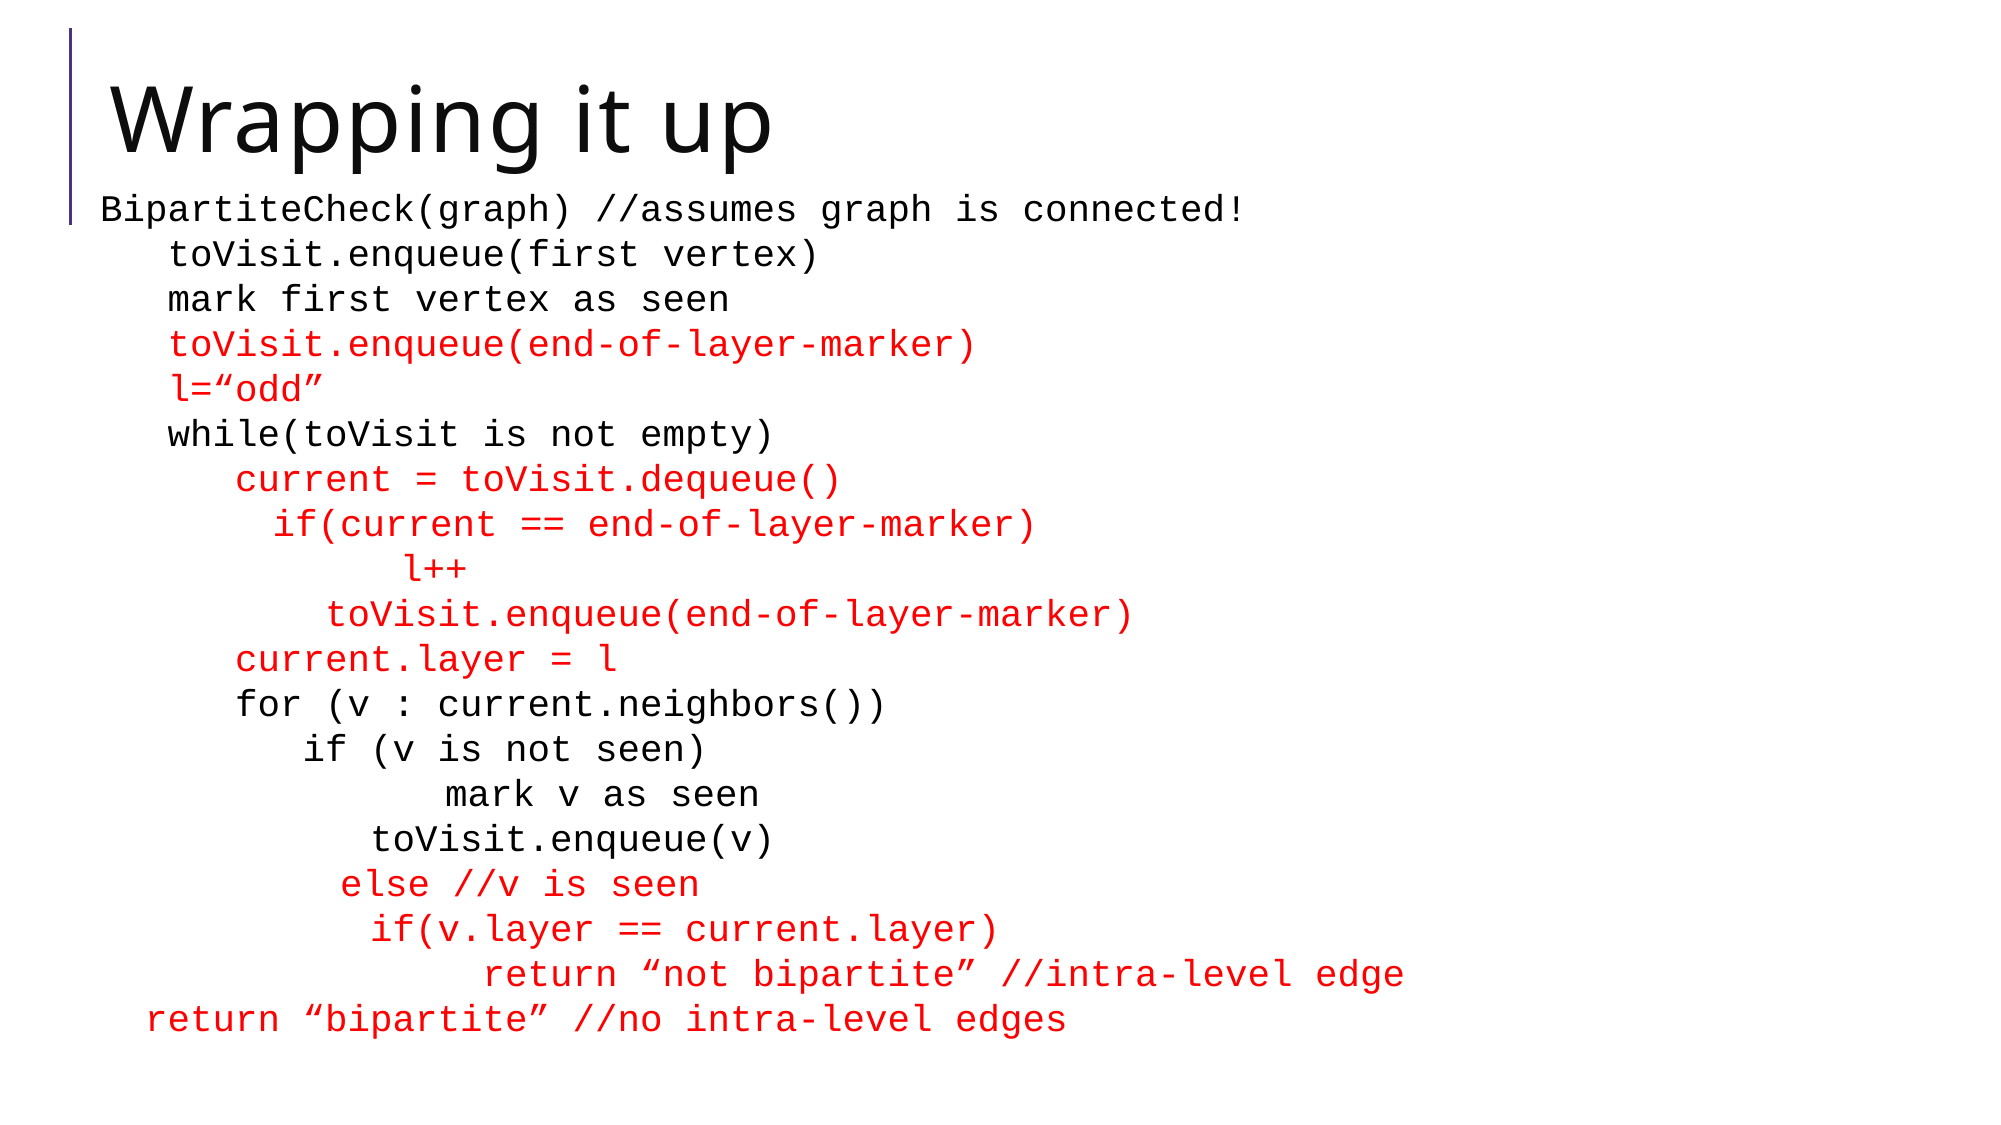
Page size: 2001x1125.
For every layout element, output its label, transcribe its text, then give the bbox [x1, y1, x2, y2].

title Wrapping it up [94, 43, 1930, 210]
text_box BipartiteCheck(graph) //assumes graph is connected! toVisit.enqueue(first vertex) mark first vertex as seen toVisit.enqueue(end-of-layer-marker) l=“odd” while(toVisit is not empty) current = toVisit.dequeue() if(current == end-of-layer-marker) l++ toVisit.enqueue(end-of-layer-marker) current.layer = l for (v : current.neighbors()) if (v is not seen) mark v as seen toVisit.enqueue(v) else //v is seen if(v.layer == current.layer) return “not bipartite” //intra-level edge return “bipartite” //no intra-level edges [85, 176, 1507, 1091]
